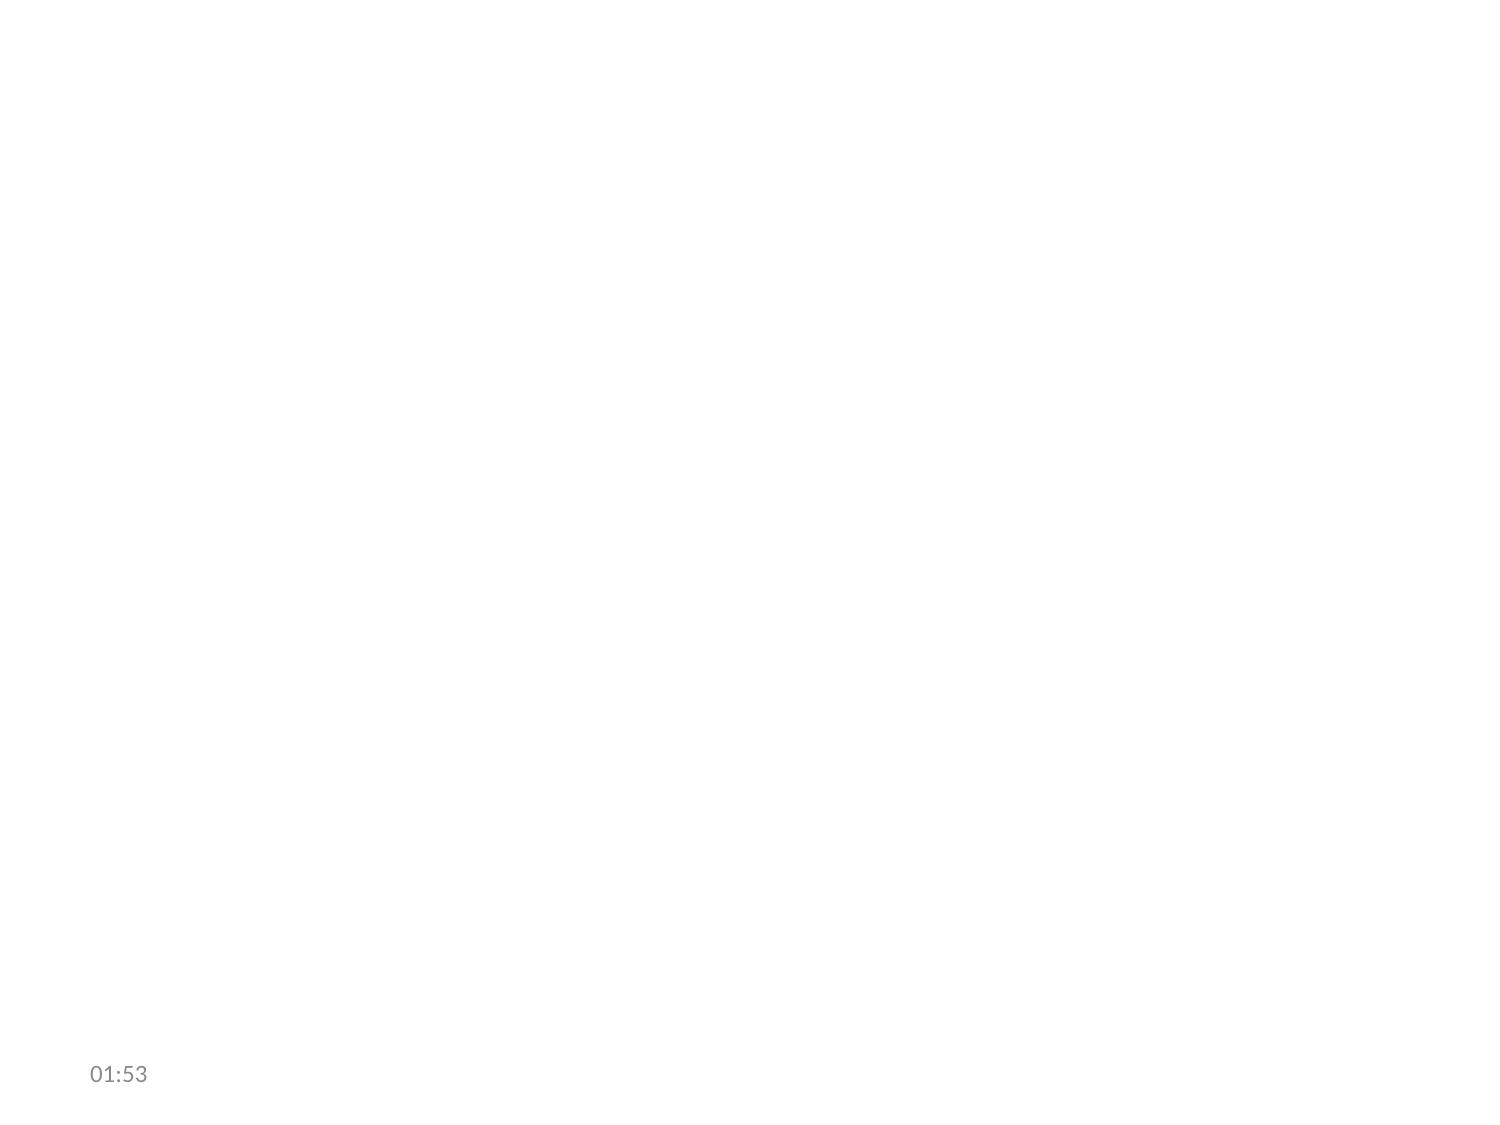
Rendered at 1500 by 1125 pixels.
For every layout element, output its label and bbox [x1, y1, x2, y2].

slide_number [75, 1042, 425, 1103]
